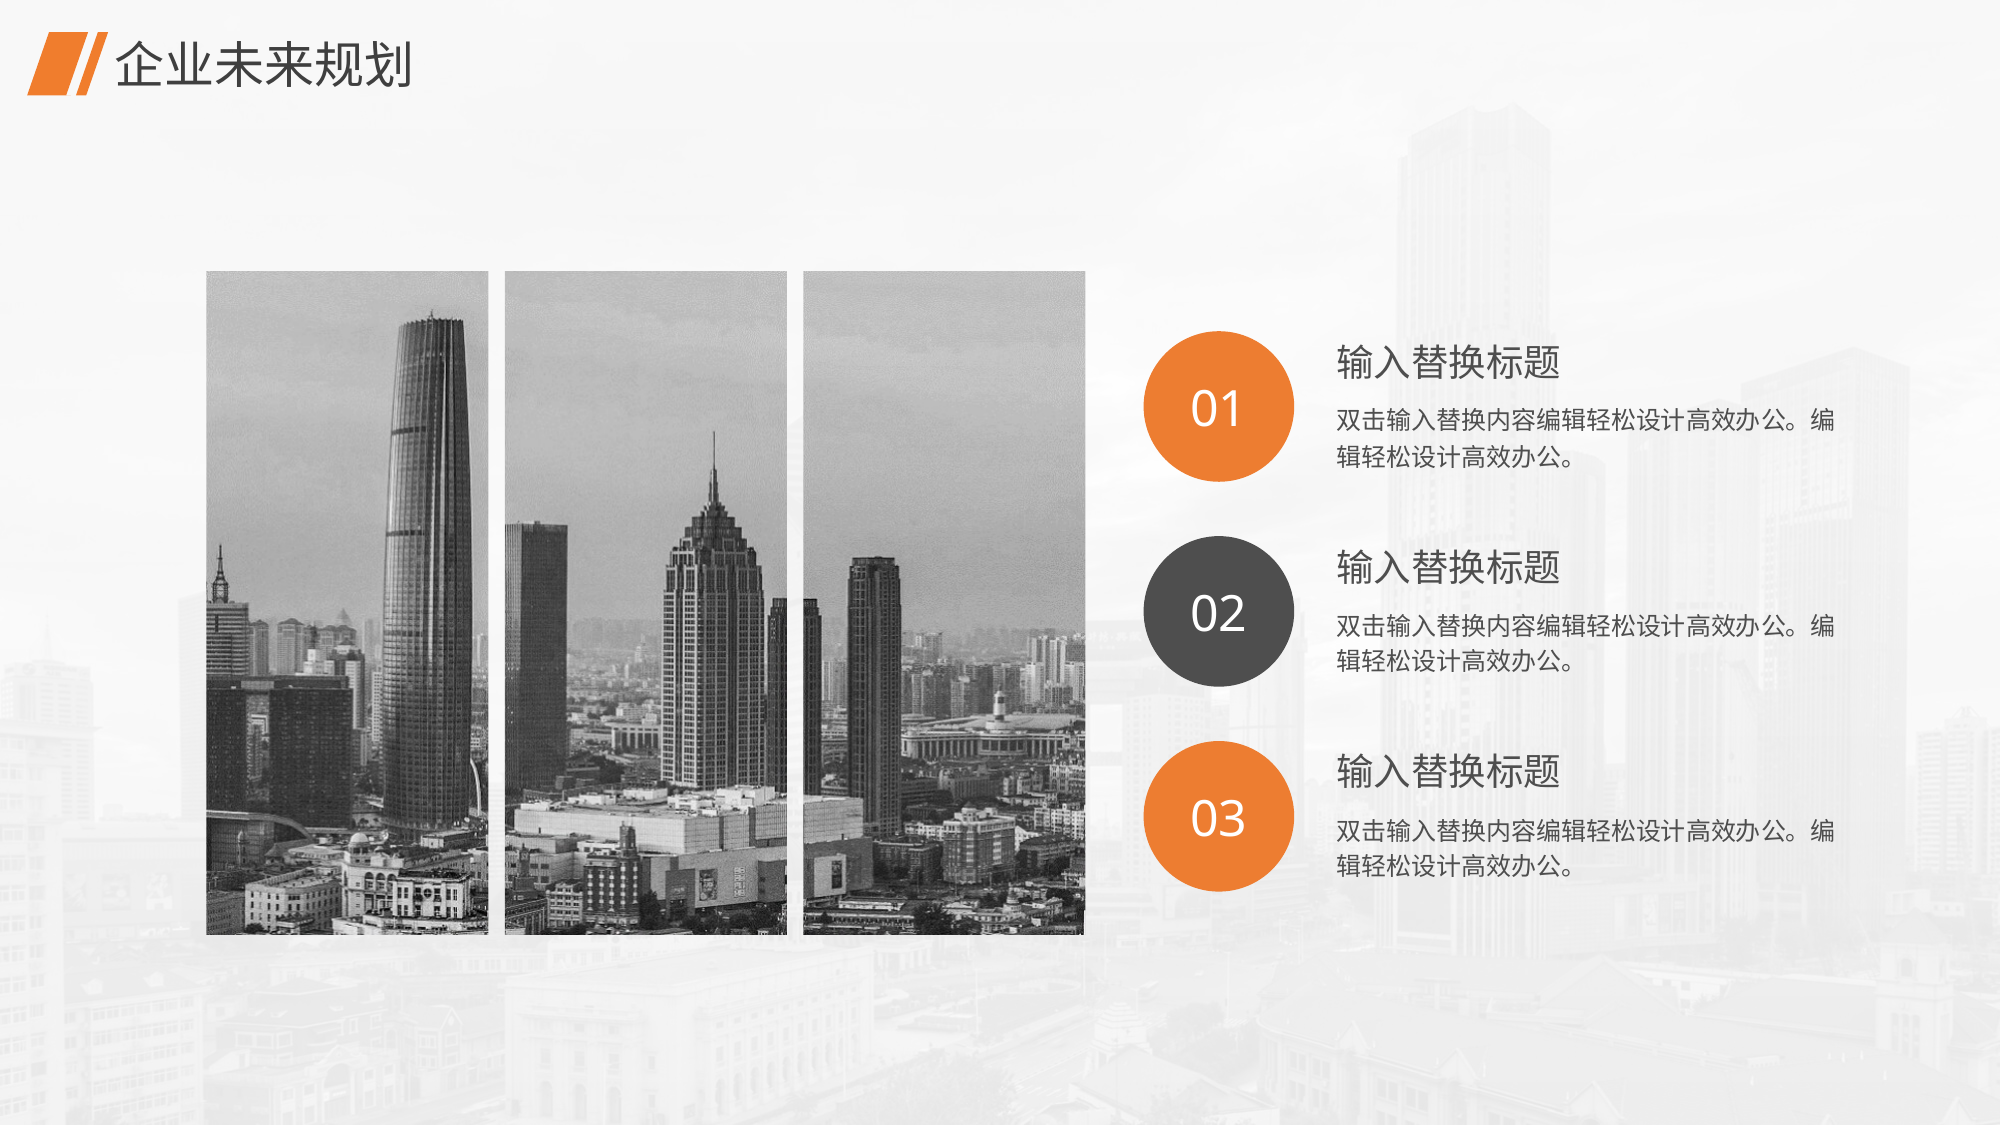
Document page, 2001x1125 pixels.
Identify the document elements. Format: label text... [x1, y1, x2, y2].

text_box 01 [1142, 330, 1296, 483]
text_box 02 [1142, 535, 1296, 688]
text_box 双击输入替换内容编辑轻松设计高效办公。编辑轻松设计高效办公。 [1321, 801, 1868, 889]
text_box 03 [1142, 739, 1296, 893]
title 企业未来规划 [99, 25, 433, 102]
picture [803, 271, 1086, 935]
text_box 双击输入替换内容编辑轻松设计高效办公。编辑轻松设计高效办公。 [1321, 596, 1868, 684]
text_box 输入替换标题 [1321, 741, 1577, 801]
text_box 输入替换标题 [1321, 536, 1577, 596]
text_box 输入替换标题 [1321, 331, 1577, 391]
picture [504, 271, 787, 935]
picture [206, 271, 489, 935]
text_box 双击输入替换内容编辑轻松设计高效办公。编辑轻松设计高效办公。 [1321, 391, 1868, 479]
